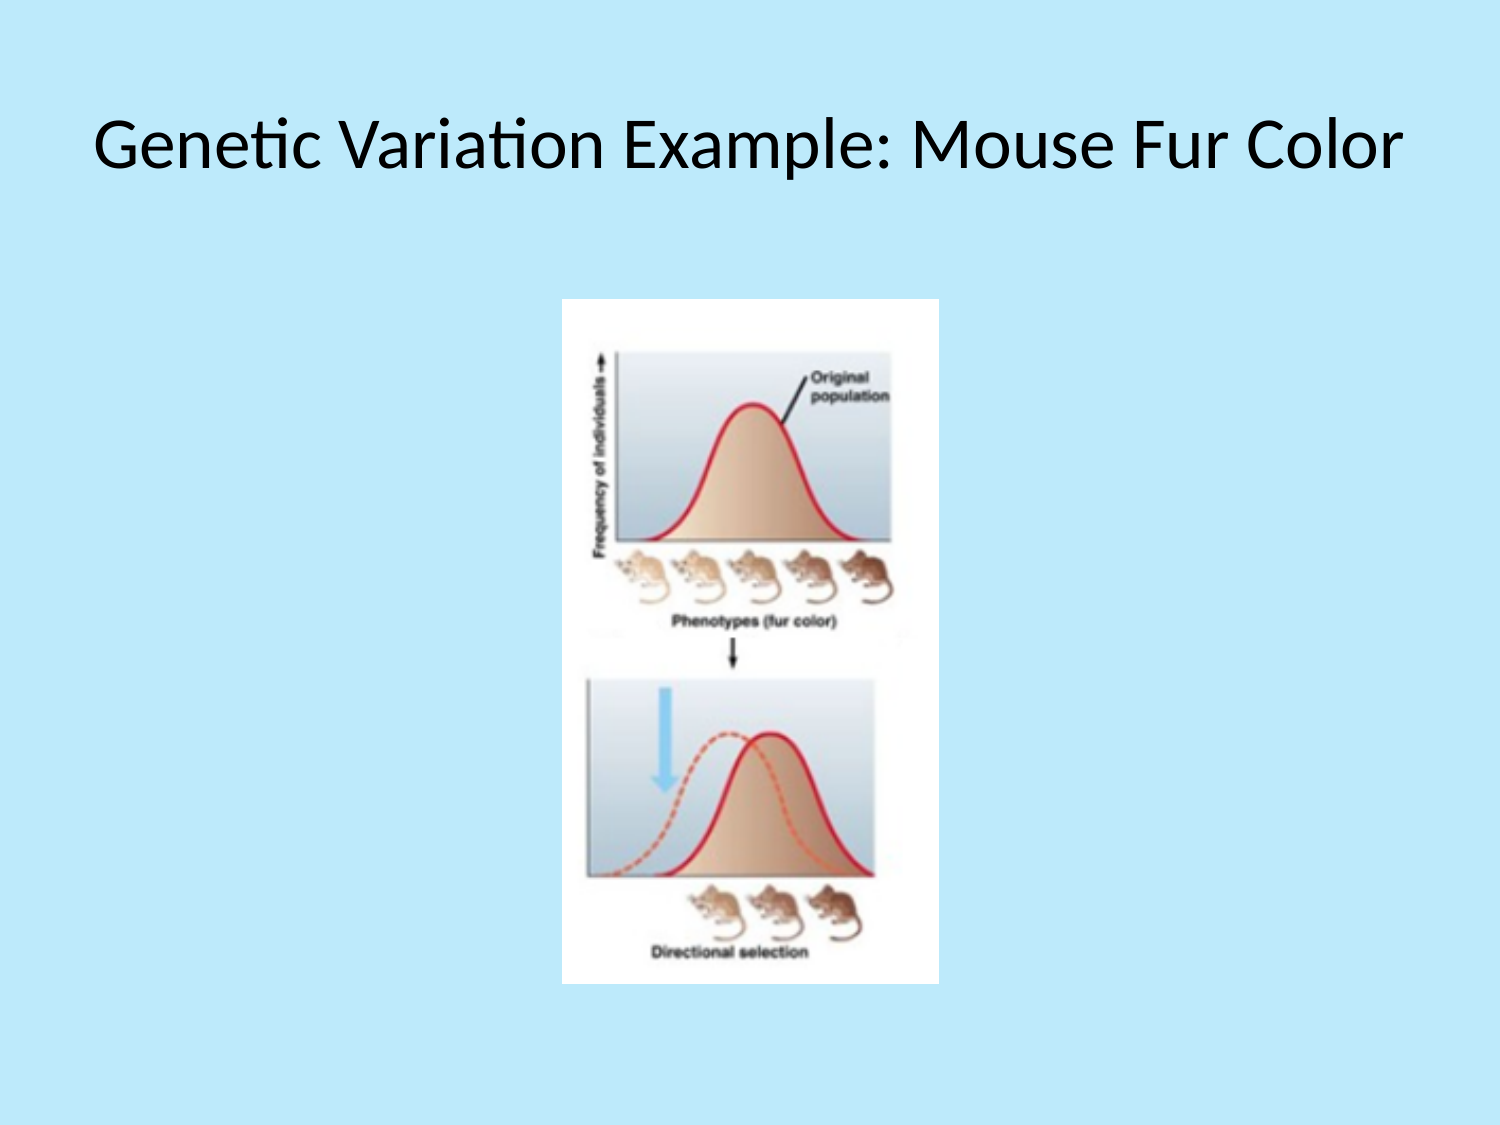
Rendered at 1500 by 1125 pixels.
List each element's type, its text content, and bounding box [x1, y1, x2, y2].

picture [562, 299, 940, 984]
title Genetic Variation Example: Mouse Fur Color [75, 45, 1425, 233]
